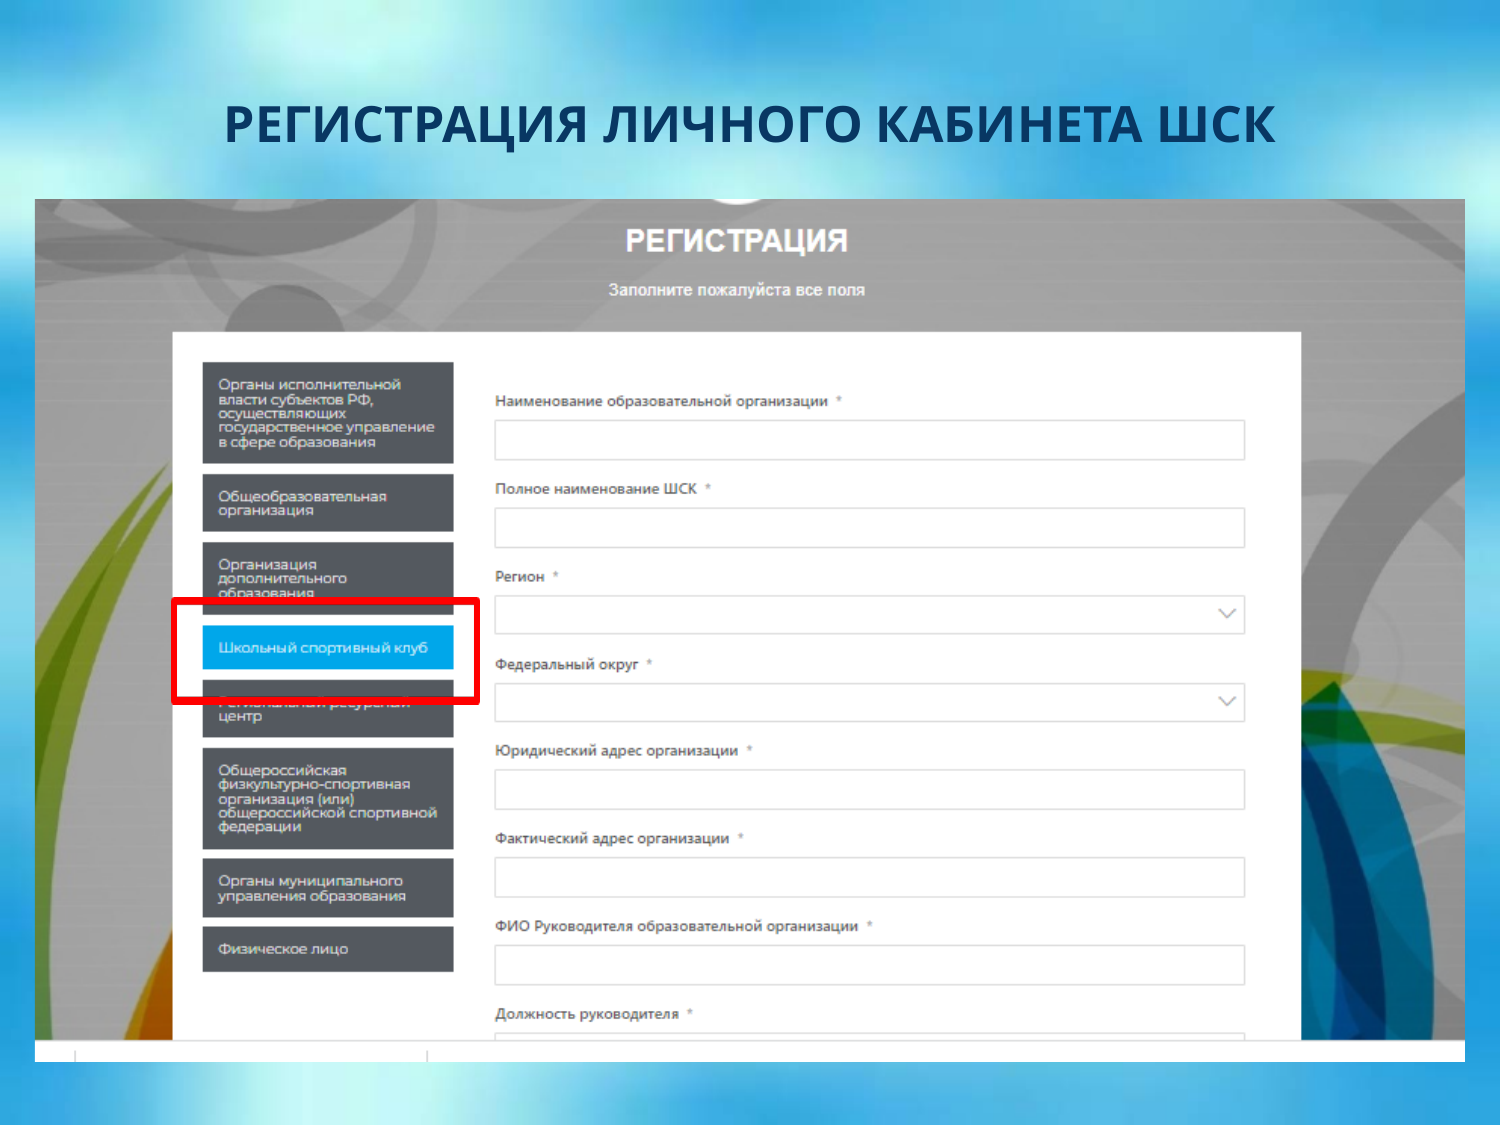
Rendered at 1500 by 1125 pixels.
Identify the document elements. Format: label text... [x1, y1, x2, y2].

text_box РЕГИСТРАЦИЯ ЛИЧНОГО КАБИНЕТА ШСК [74, 59, 1425, 185]
picture [0, 0, 1500, 1125]
